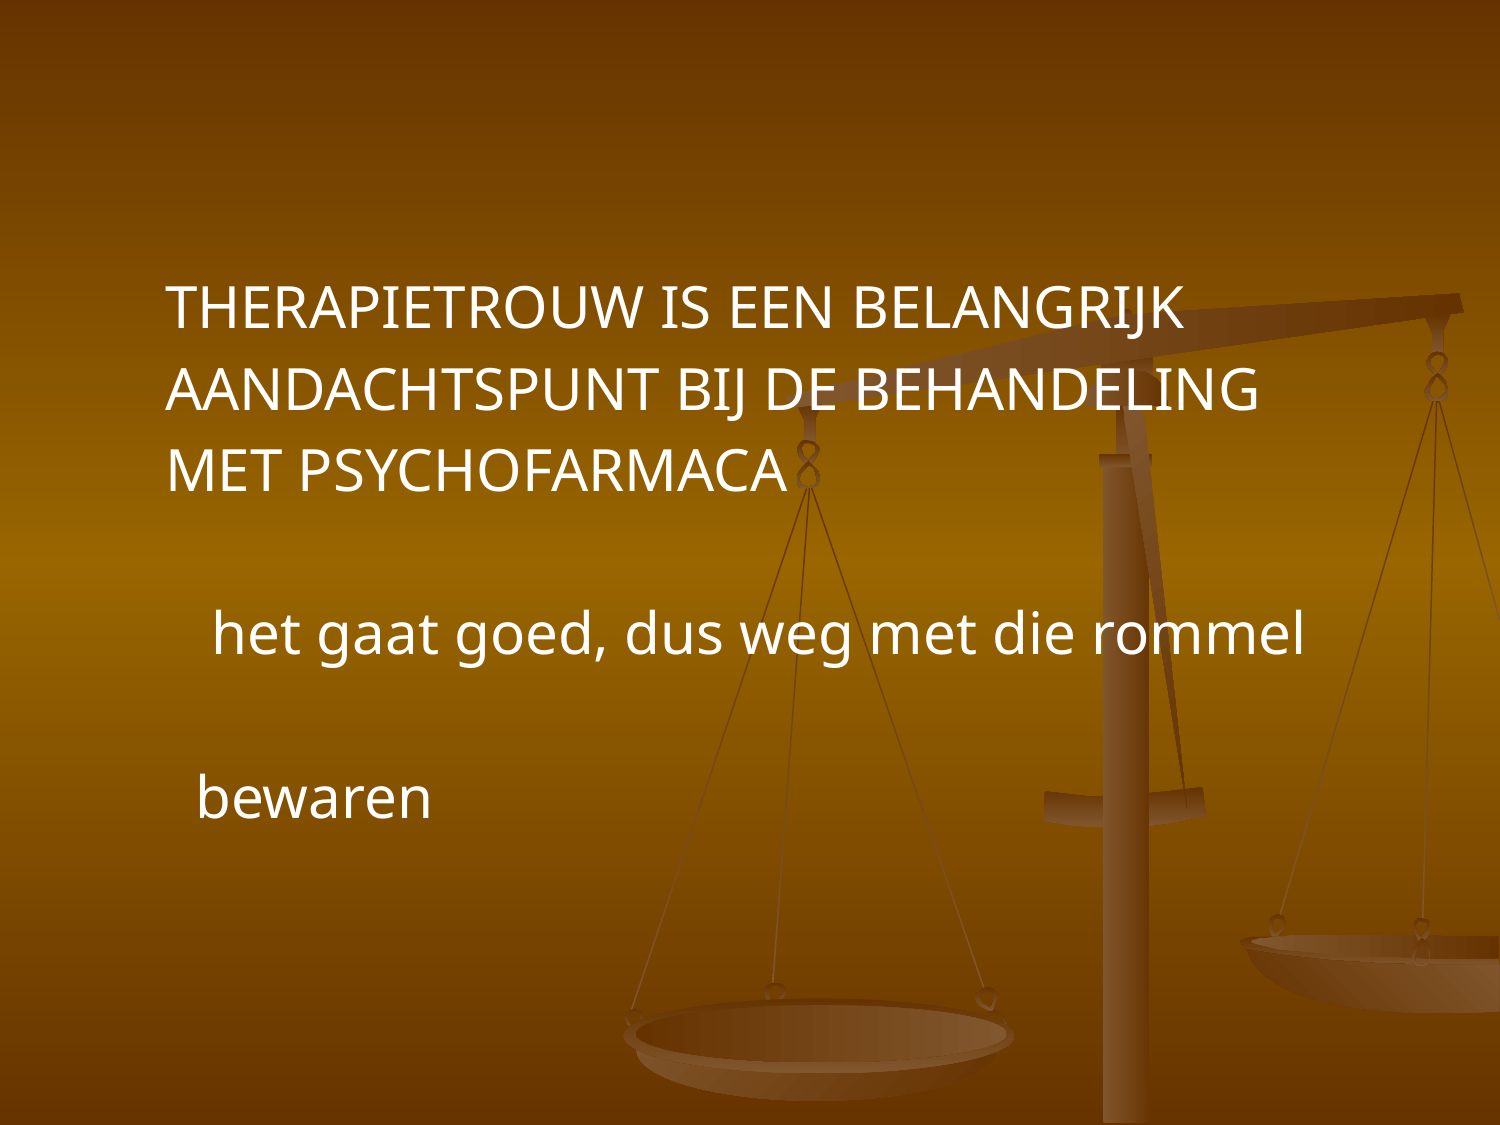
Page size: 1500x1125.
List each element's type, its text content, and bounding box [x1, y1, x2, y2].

list THERAPIETROUW IS EEN BELANGRIJK AANDACHTSPUNT BIJ DE BEHANDELING MET PSYCHOFARMACA het gaat goed, dus weg met die rommel bewaren [75, 262, 1425, 1006]
